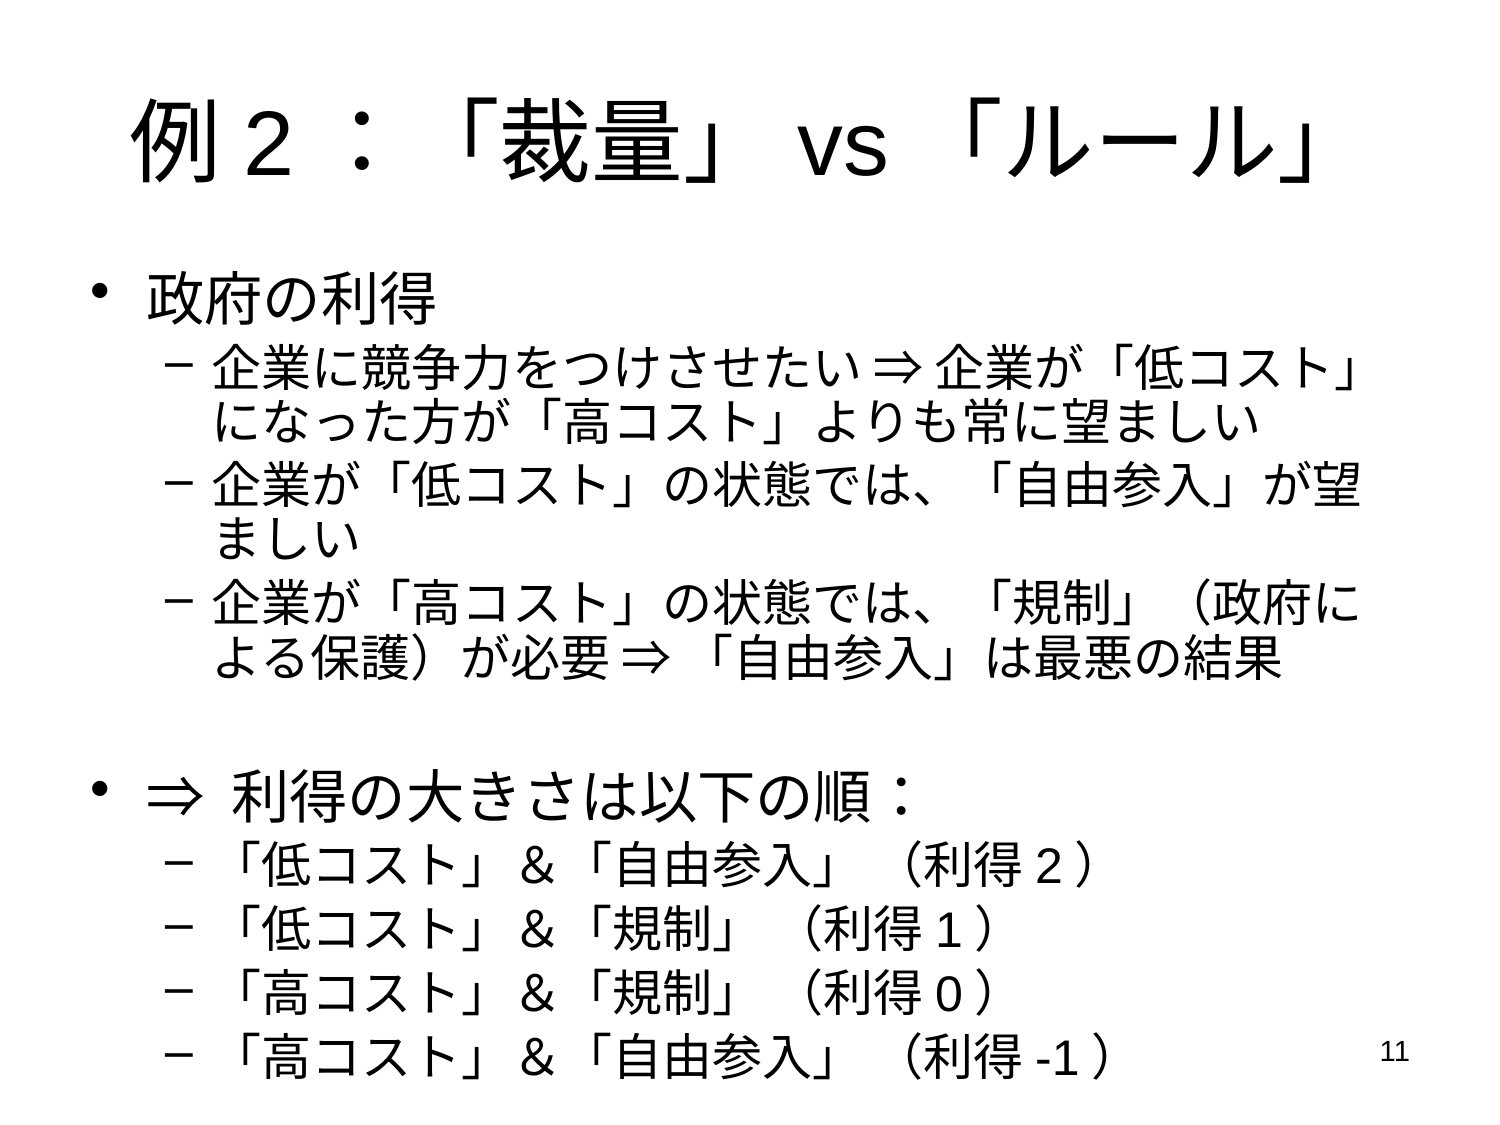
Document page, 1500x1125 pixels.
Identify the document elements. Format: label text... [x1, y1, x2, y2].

slide_number 11 [1074, 1024, 1426, 1103]
list 政府の利得 企業に競争力をつけさせたい ⇒ 企業が「低コスト」になった方が「高コスト」よりも常に望ましい 企業が「低コスト」の状態では、「自由参入」が望ましい 企業が「高コスト」の状態では、「規制」（政府による保護）が必要 ⇒ 「自由参入」は最悪の結果 ⇒ 利得の大きさは以下の順： 「低コスト」＆「自由参入」 （利得2） 「低コスト」＆「規制」 （利得1） 「高コスト」＆「規制」 （利得0） 「高コスト」＆「自由参入」 （利得-1） [75, 262, 1425, 1071]
title 例2：「裁量」vs「ルール」 [75, 45, 1425, 233]
